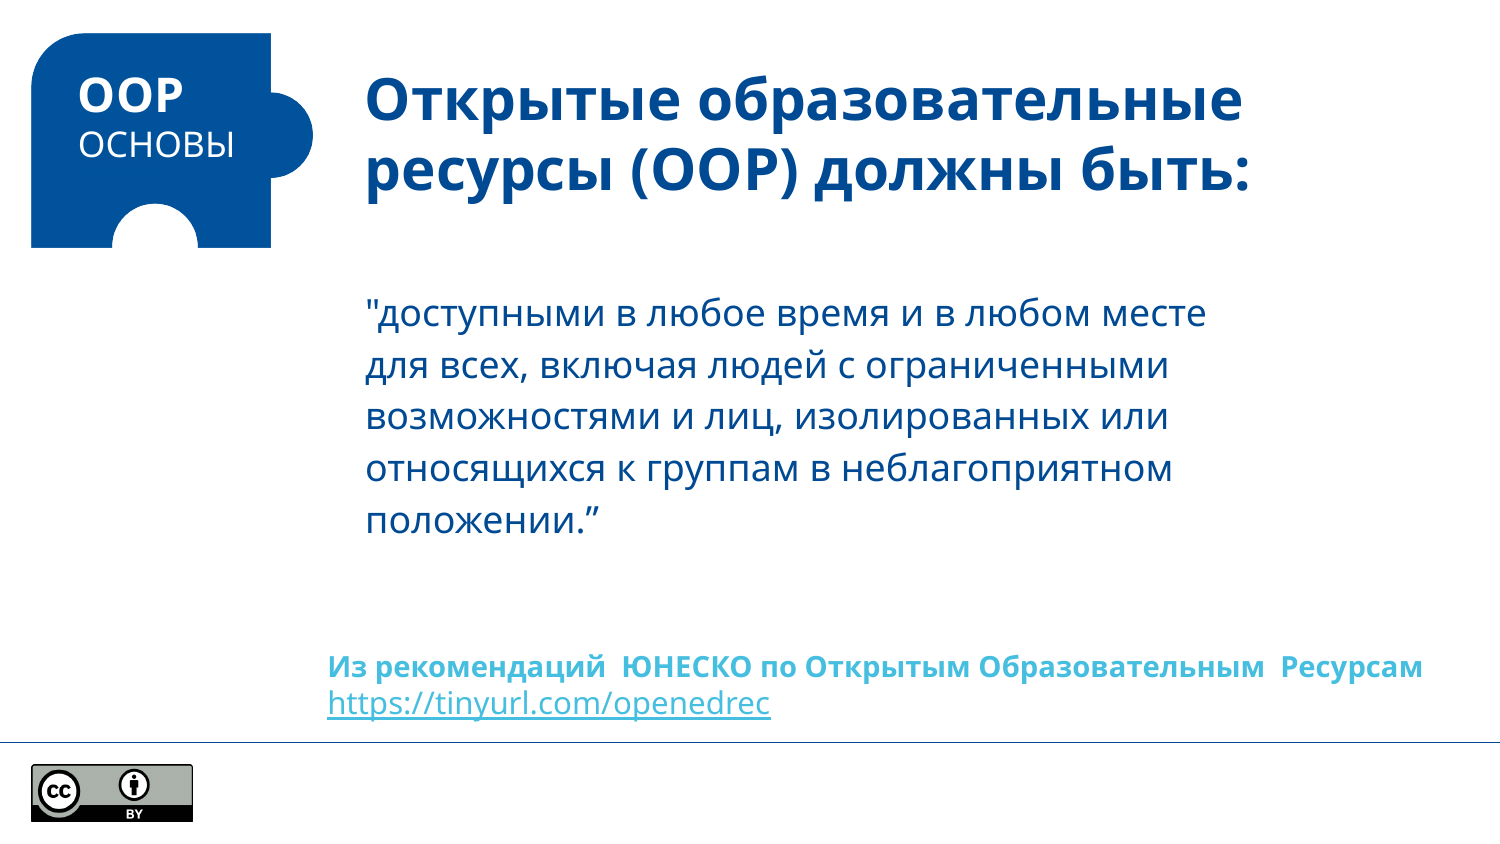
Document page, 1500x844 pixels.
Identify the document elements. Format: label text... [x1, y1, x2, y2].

text_box Из рекомендаций ЮНЕСКО по Открытым Образовательным Ресурсам https://tinyurl.com/openedrec [312, 633, 1482, 741]
text_box Открытые образовательные ресурсы (ООР) должны быть: [349, 47, 1321, 218]
text_box "доступными в любое время и в любом месте для всех, включая людей с ограниченными возможностями и лиц, изолированных или относящихся к группам в неблагоприятном положении.” [349, 267, 1257, 594]
text_box OОР ОСНОВЫ [316, 49, 493, 180]
text_box [0, 750, 1500, 844]
picture [31, 764, 193, 822]
picture [31, 33, 313, 248]
